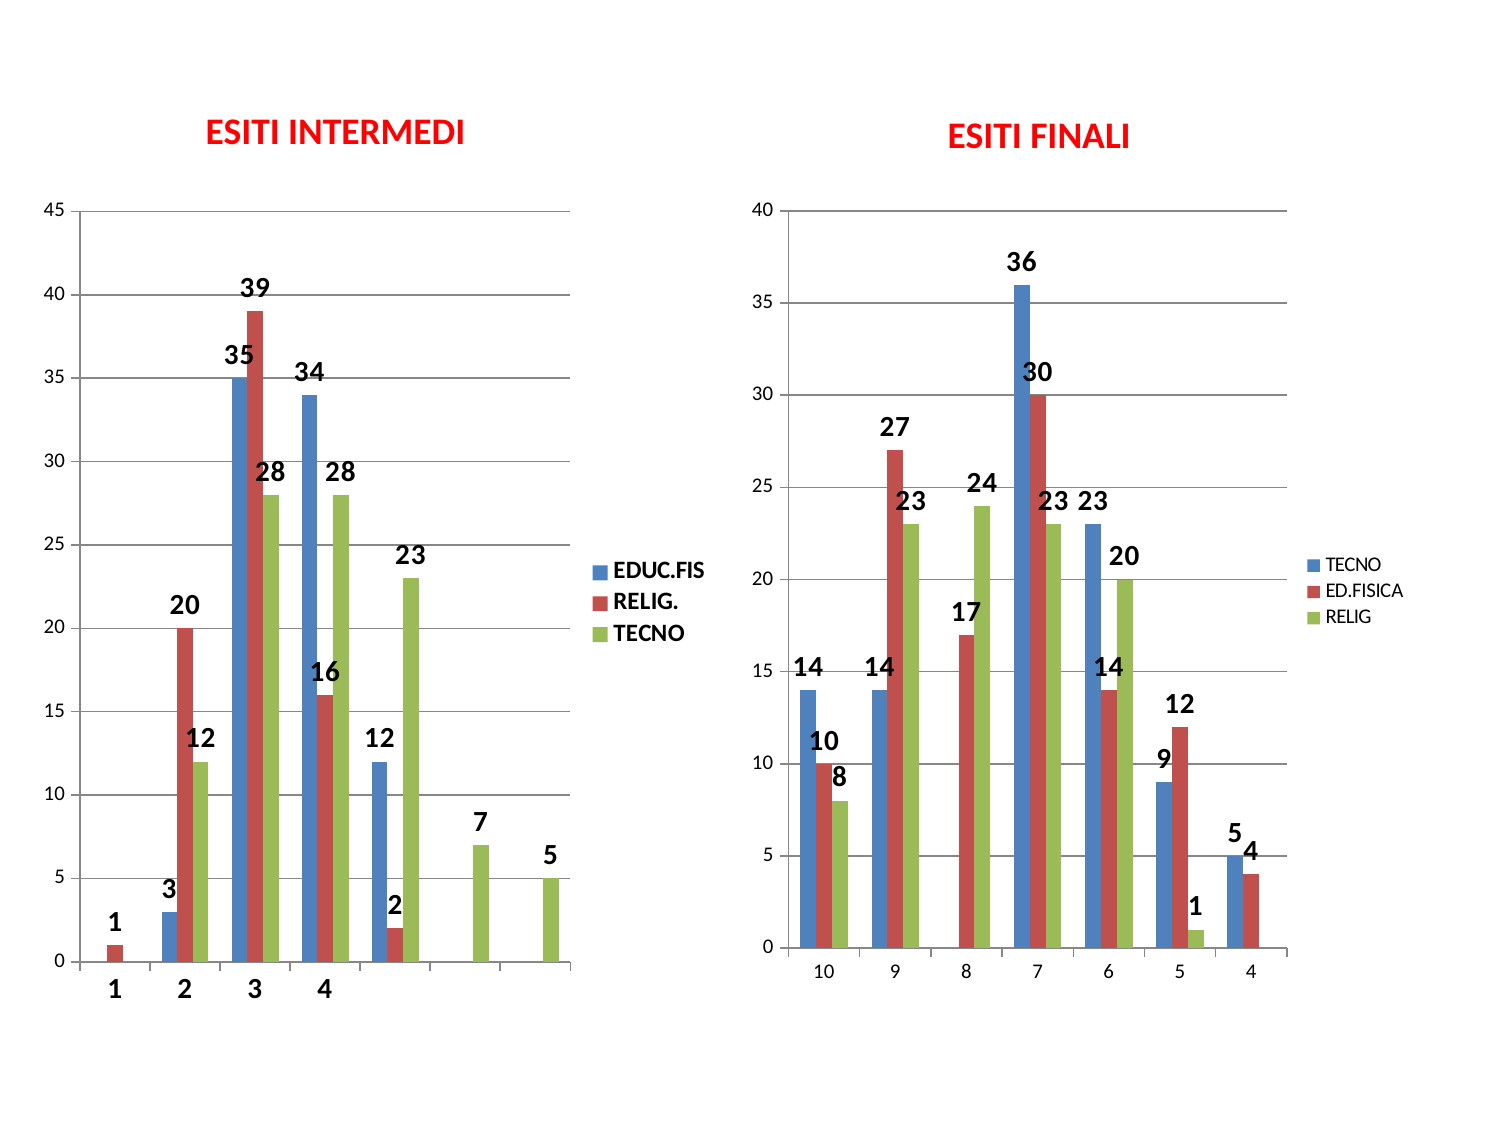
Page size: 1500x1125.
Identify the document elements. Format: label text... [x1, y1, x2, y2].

chart [29, 184, 727, 1024]
text_box ESITI FINALI [797, 103, 1282, 163]
text_box ESITI INTERMEDI [93, 100, 578, 160]
chart [737, 184, 1424, 1000]
